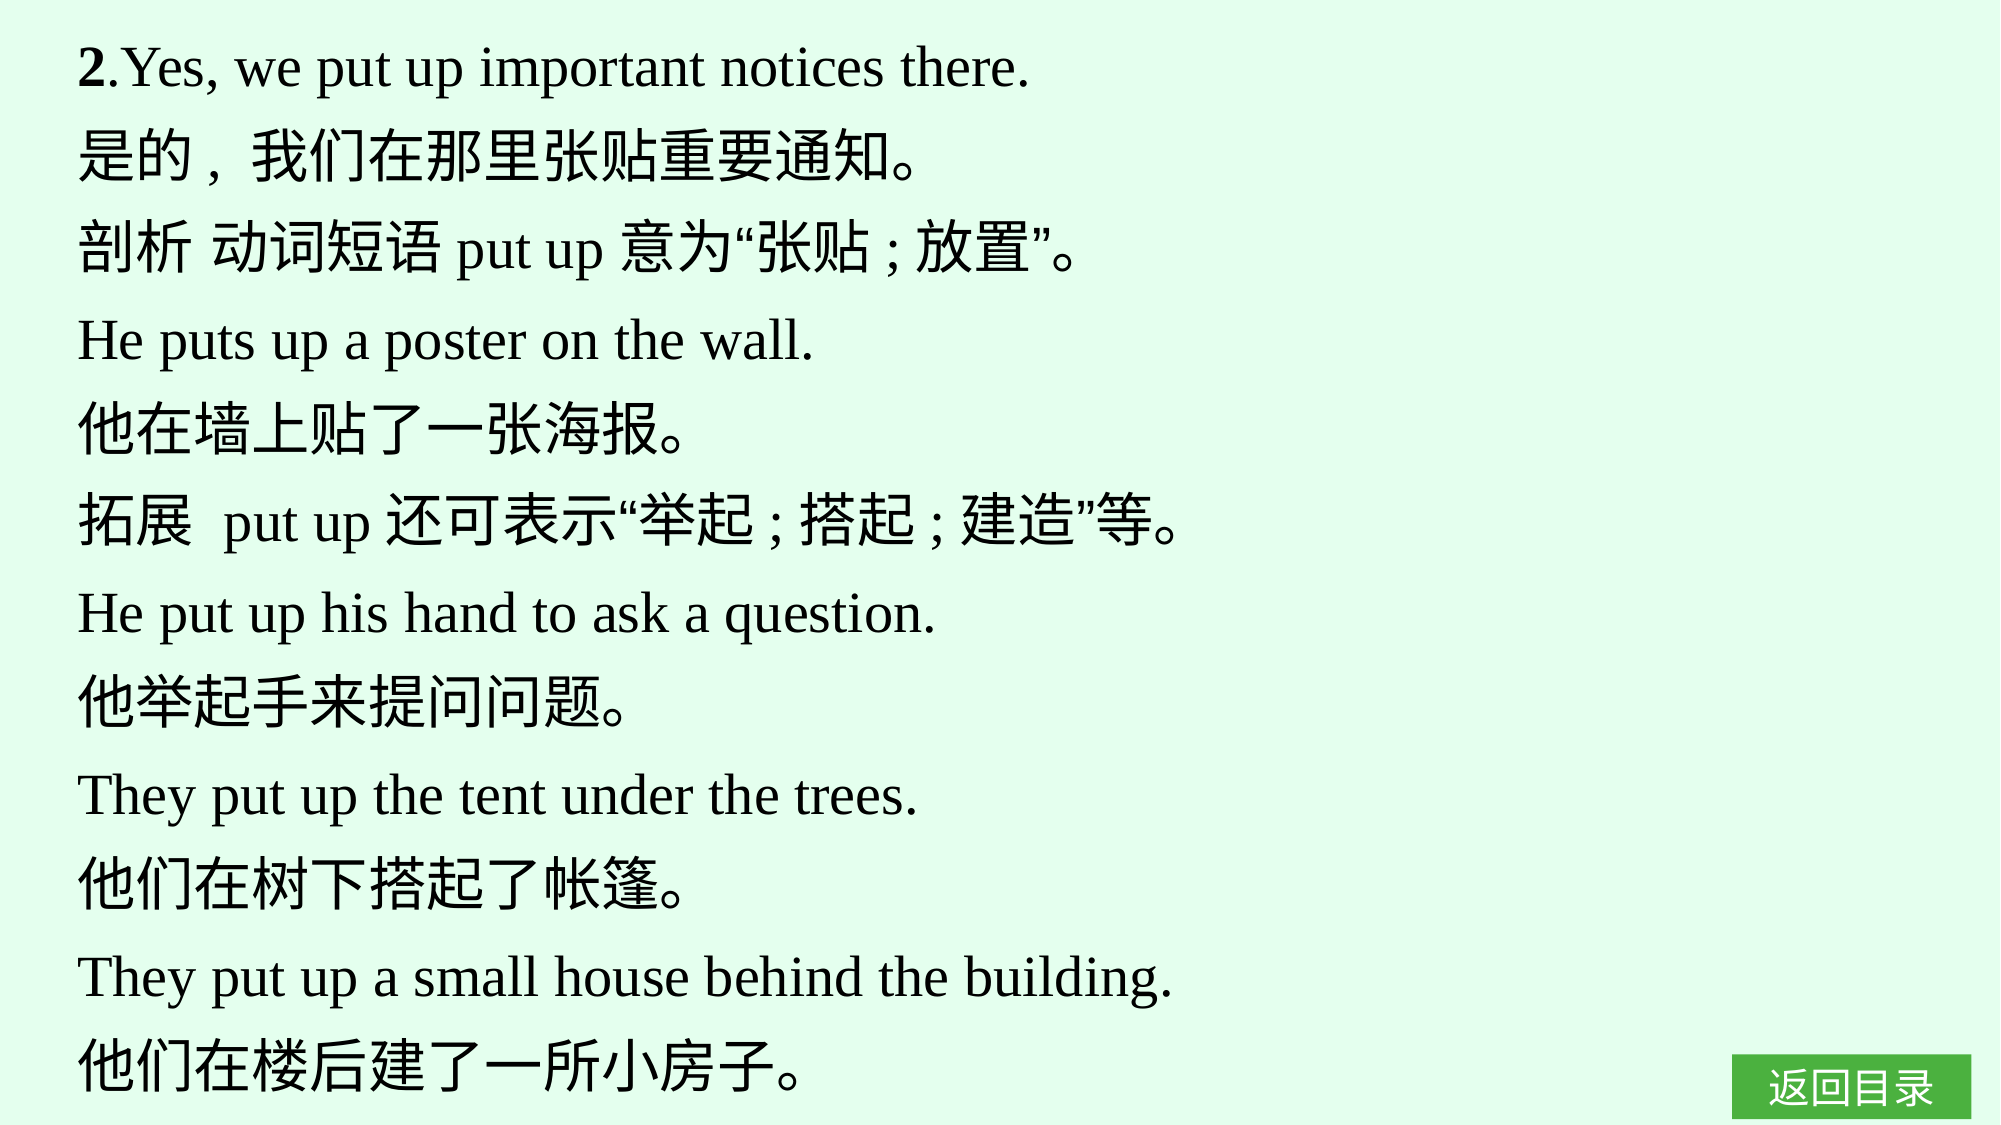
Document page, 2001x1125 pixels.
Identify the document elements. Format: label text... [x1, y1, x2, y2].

text_box 2.Yes, we put up important notices there. 是的, 我们在那里张贴重要通知。 剖析 动词短语put up意为“张贴;放置”。 He puts up a poster on the wall. 他在墙上贴了一张海报。 拓展 put up还可表示“举起;搭起;建造”等。 He put up his hand to ask a question. 他举起手来提问问题。 They put up the tent under the trees. 他们在树下搭起了帐篷。 They put up a small house behind the building. 他们在楼后建了一所小房子。 [62, 0, 1938, 1106]
